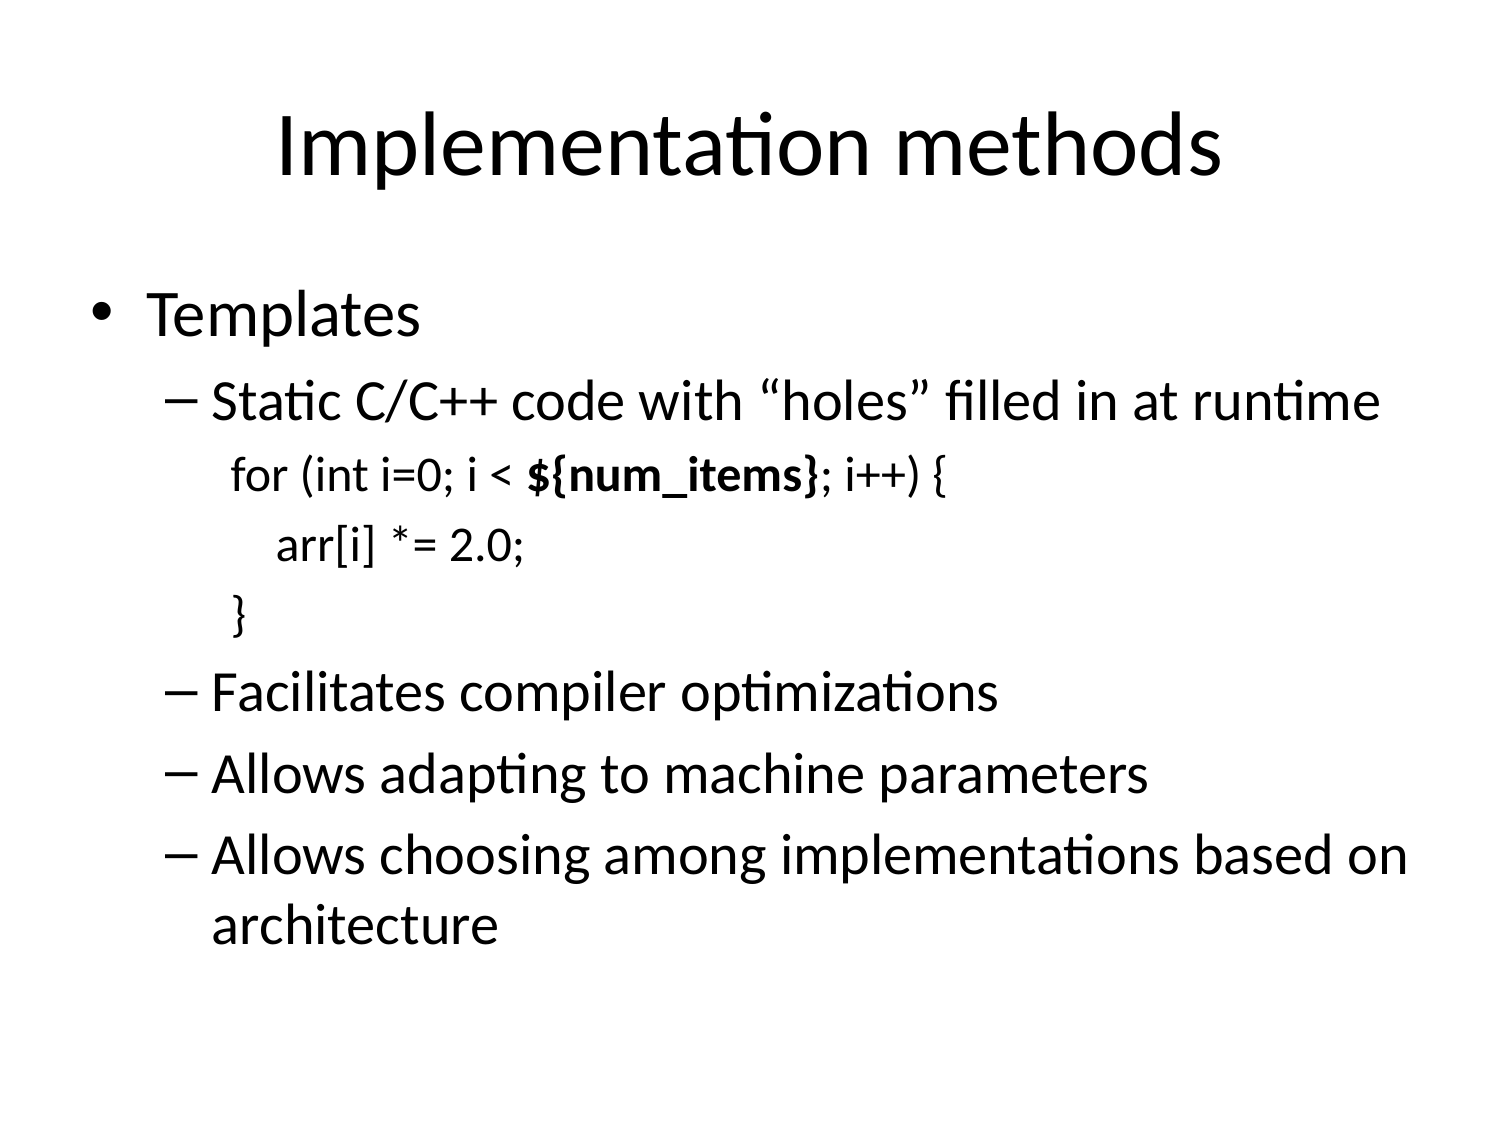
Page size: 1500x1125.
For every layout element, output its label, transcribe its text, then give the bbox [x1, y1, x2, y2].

list Templates Static C/C++ code with “holes” filled in at runtime for (int i=0; i < ${num_items}; i++) { arr[i] *= 2.0; } Facilitates compiler optimizations Allows adapting to machine parameters Allows choosing among implementations based on architecture [75, 262, 1425, 1005]
title Implementation methods [75, 45, 1425, 233]
